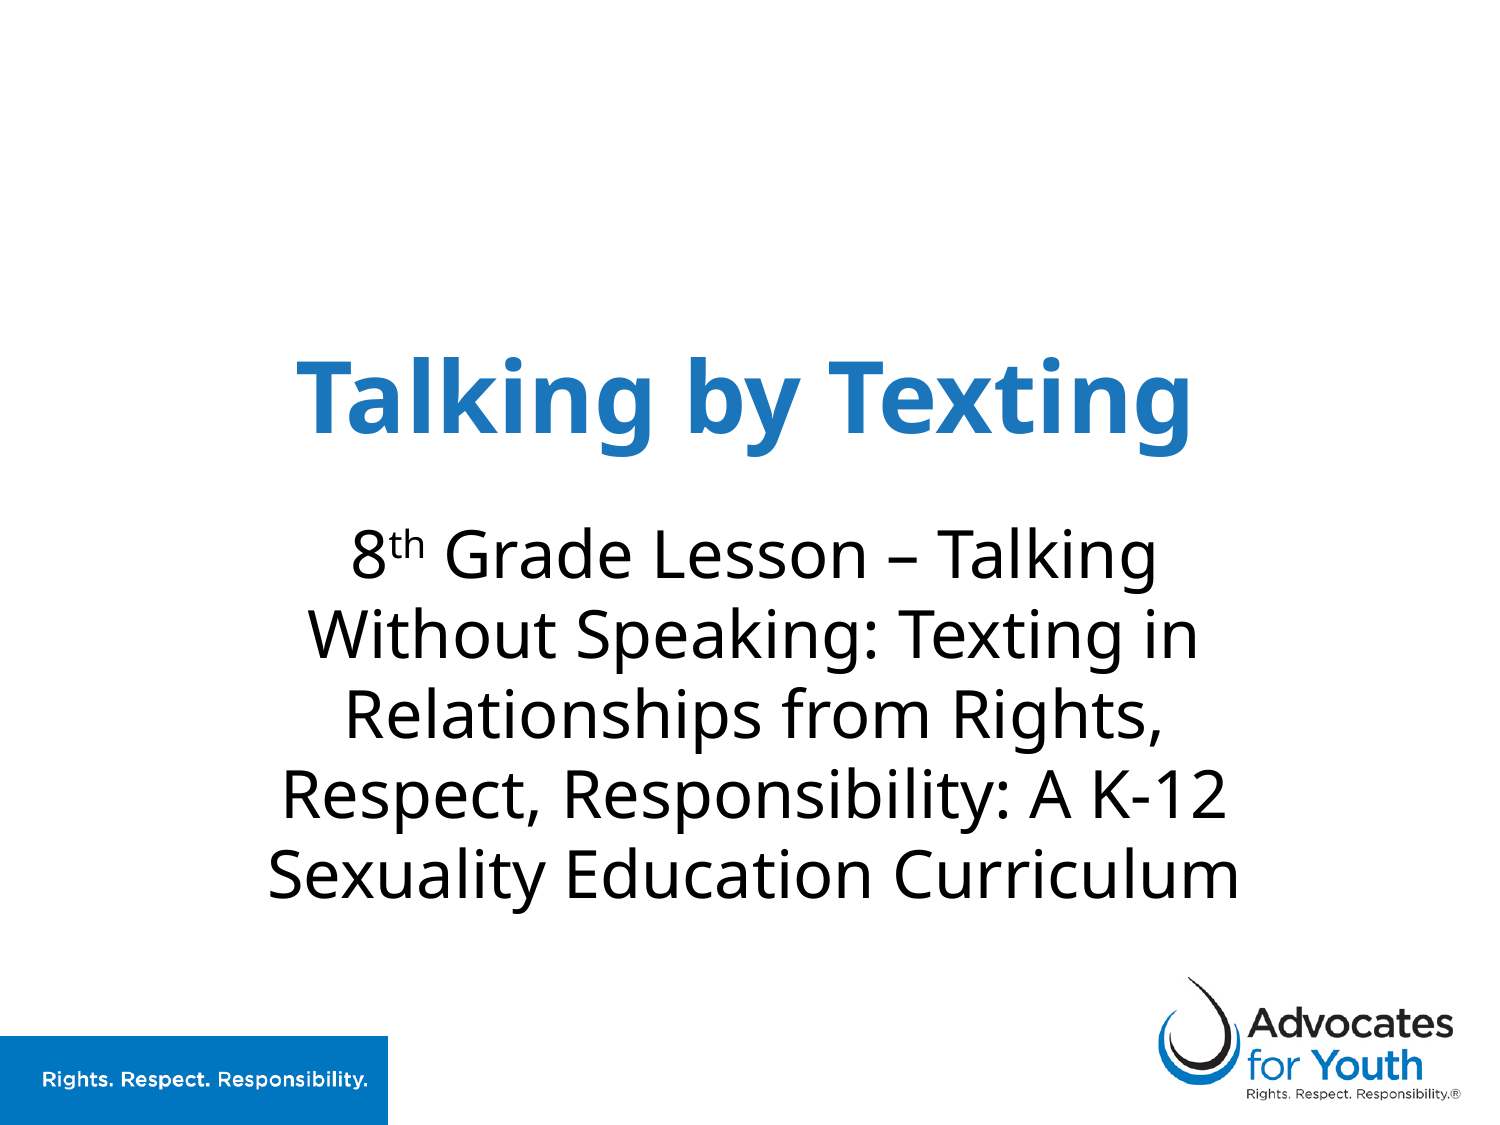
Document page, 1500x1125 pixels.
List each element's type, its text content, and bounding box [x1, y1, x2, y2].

title Talking by Texting [109, 272, 1385, 514]
subtitle 8th Grade Lesson – Talking Without Speaking: Texting in Relationships from Rights, Respect, Responsibility: A K-12 Sexuality Education Curriculum [230, 504, 1281, 792]
picture [0, 1036, 388, 1125]
picture [1126, 958, 1500, 1125]
